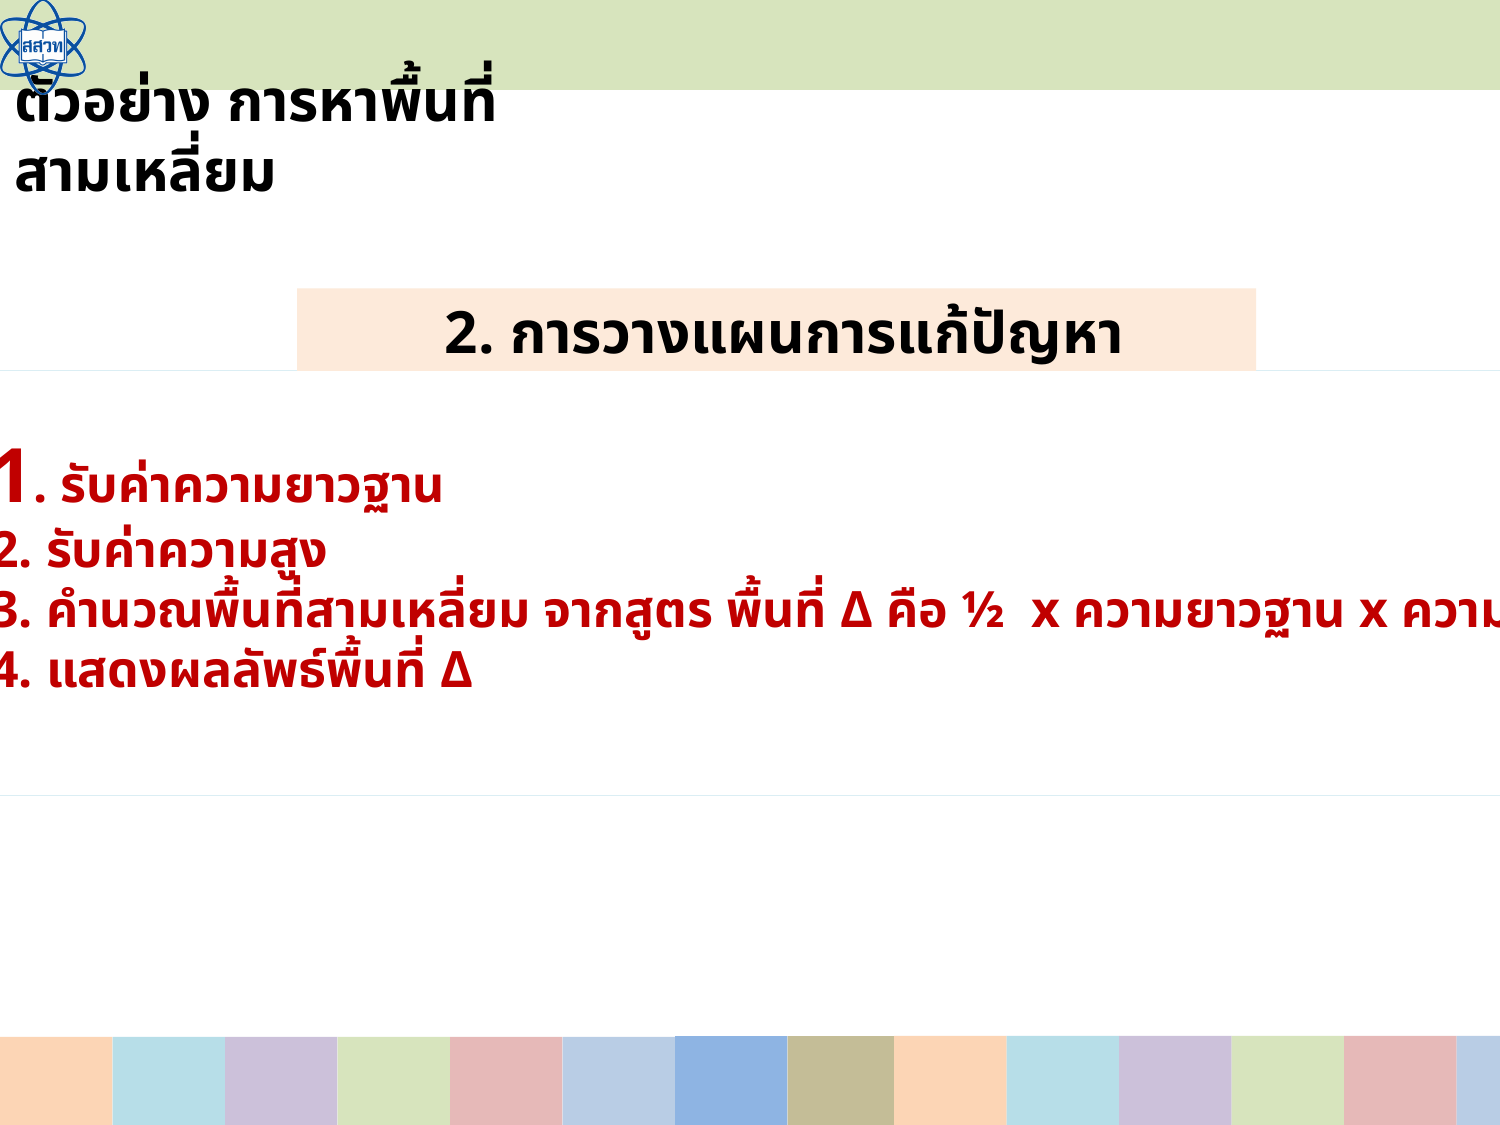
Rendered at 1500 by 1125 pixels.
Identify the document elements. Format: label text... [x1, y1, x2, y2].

picture [0, 0, 86, 95]
text_box 2. การวางแผนการแก้ปัญหา [295, 286, 1258, 373]
text_box ตัวอย่าง การหาพื้นที่สามเหลี่ยม [0, 94, 539, 173]
text_box 1. รับค่าความยาวฐาน 2. รับค่าความสูง 3. คำนวณพื้นที่สามเหลี่ยม จากสูตร พื้นที่ Δ คือ ½ x ความยาวฐาน x ความสูง 4. แสดงผลลัพธ์พื้นที่ Δ [0, 370, 1500, 796]
